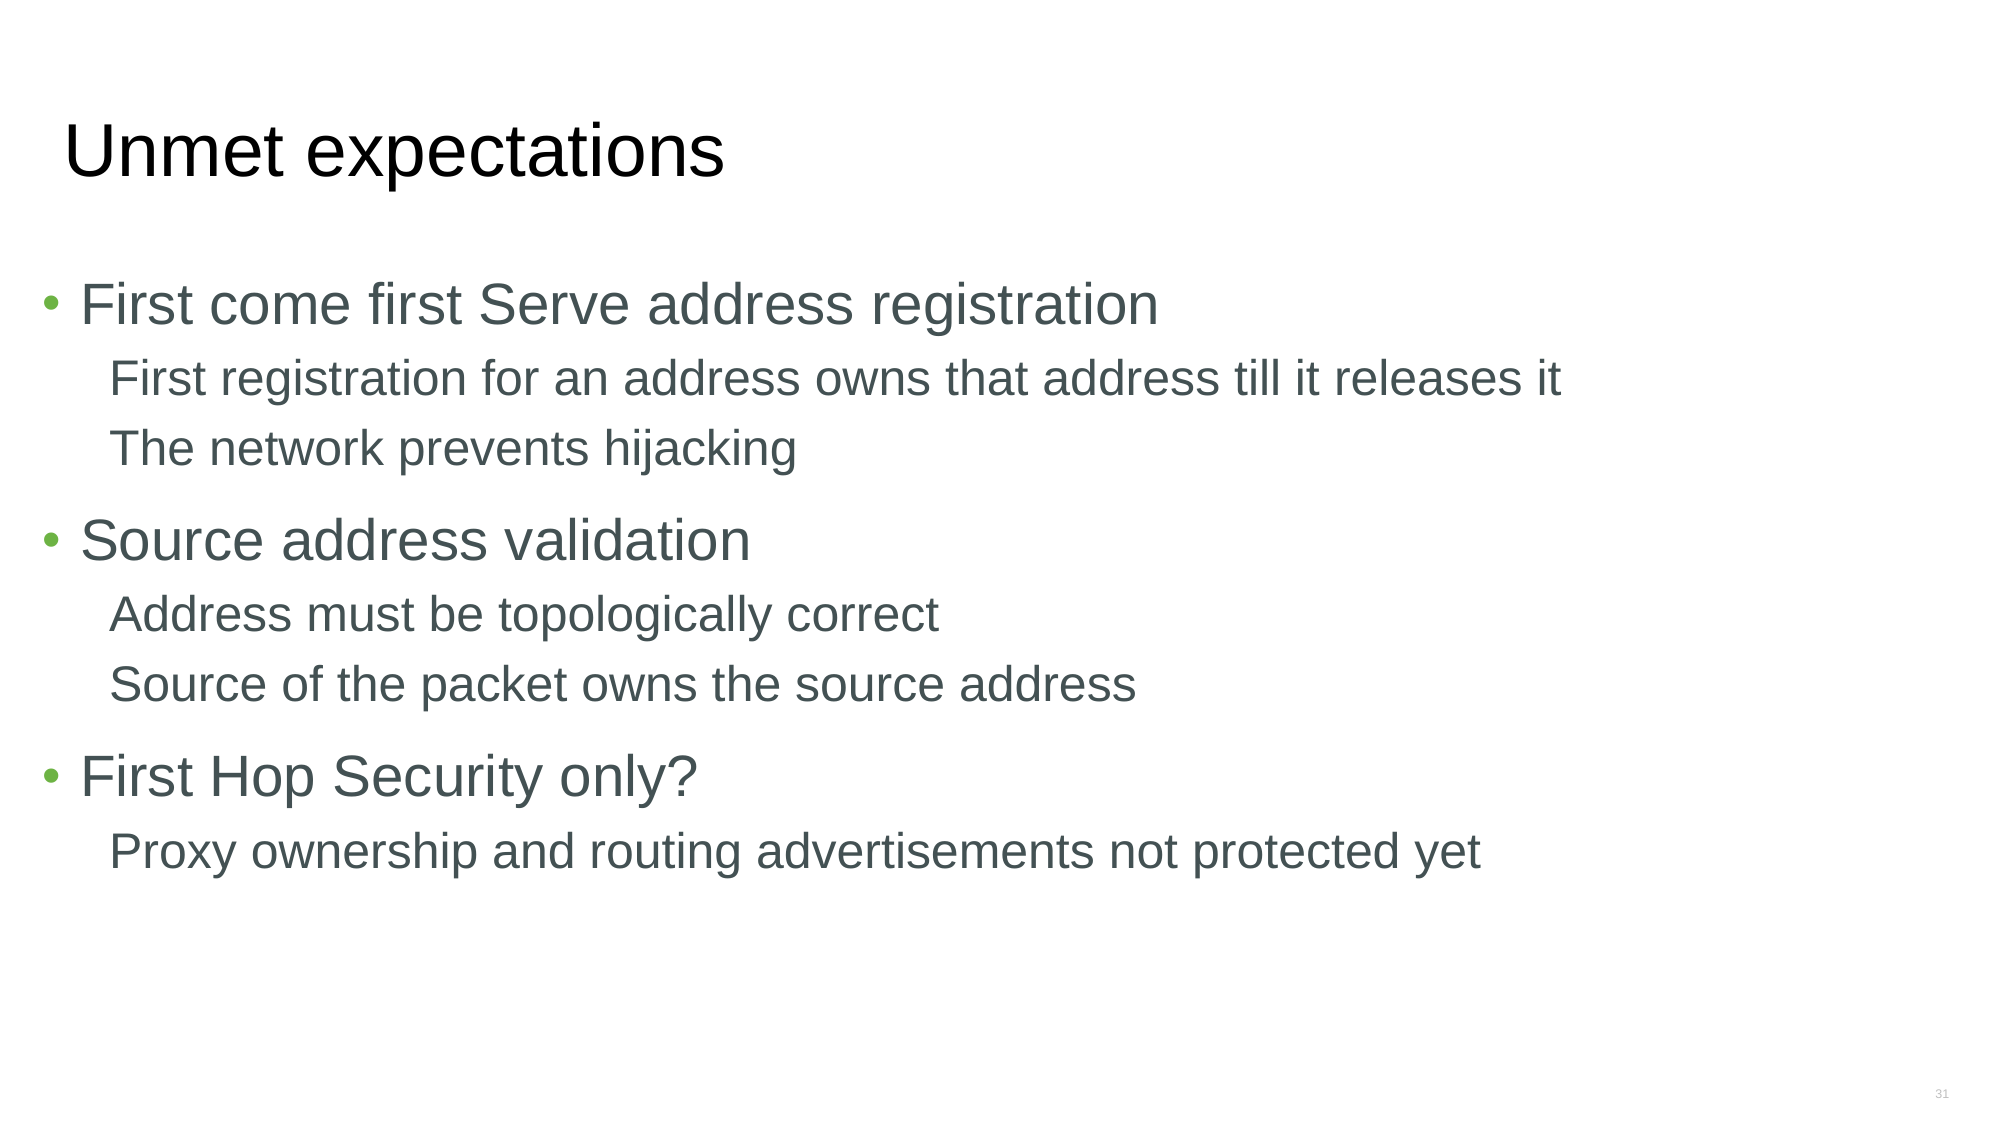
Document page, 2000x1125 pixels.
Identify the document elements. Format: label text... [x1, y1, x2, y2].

title Unmet expectations [50, 70, 1927, 209]
list First come first Serve address registration First registration for an address owns that address till it releases it The network prevents hijacking Source address validation Address must be topologically correct Source of the packet owns the source address First Hop Security only? Proxy ownership and routing advertisements not protected yet [27, 263, 1927, 1120]
